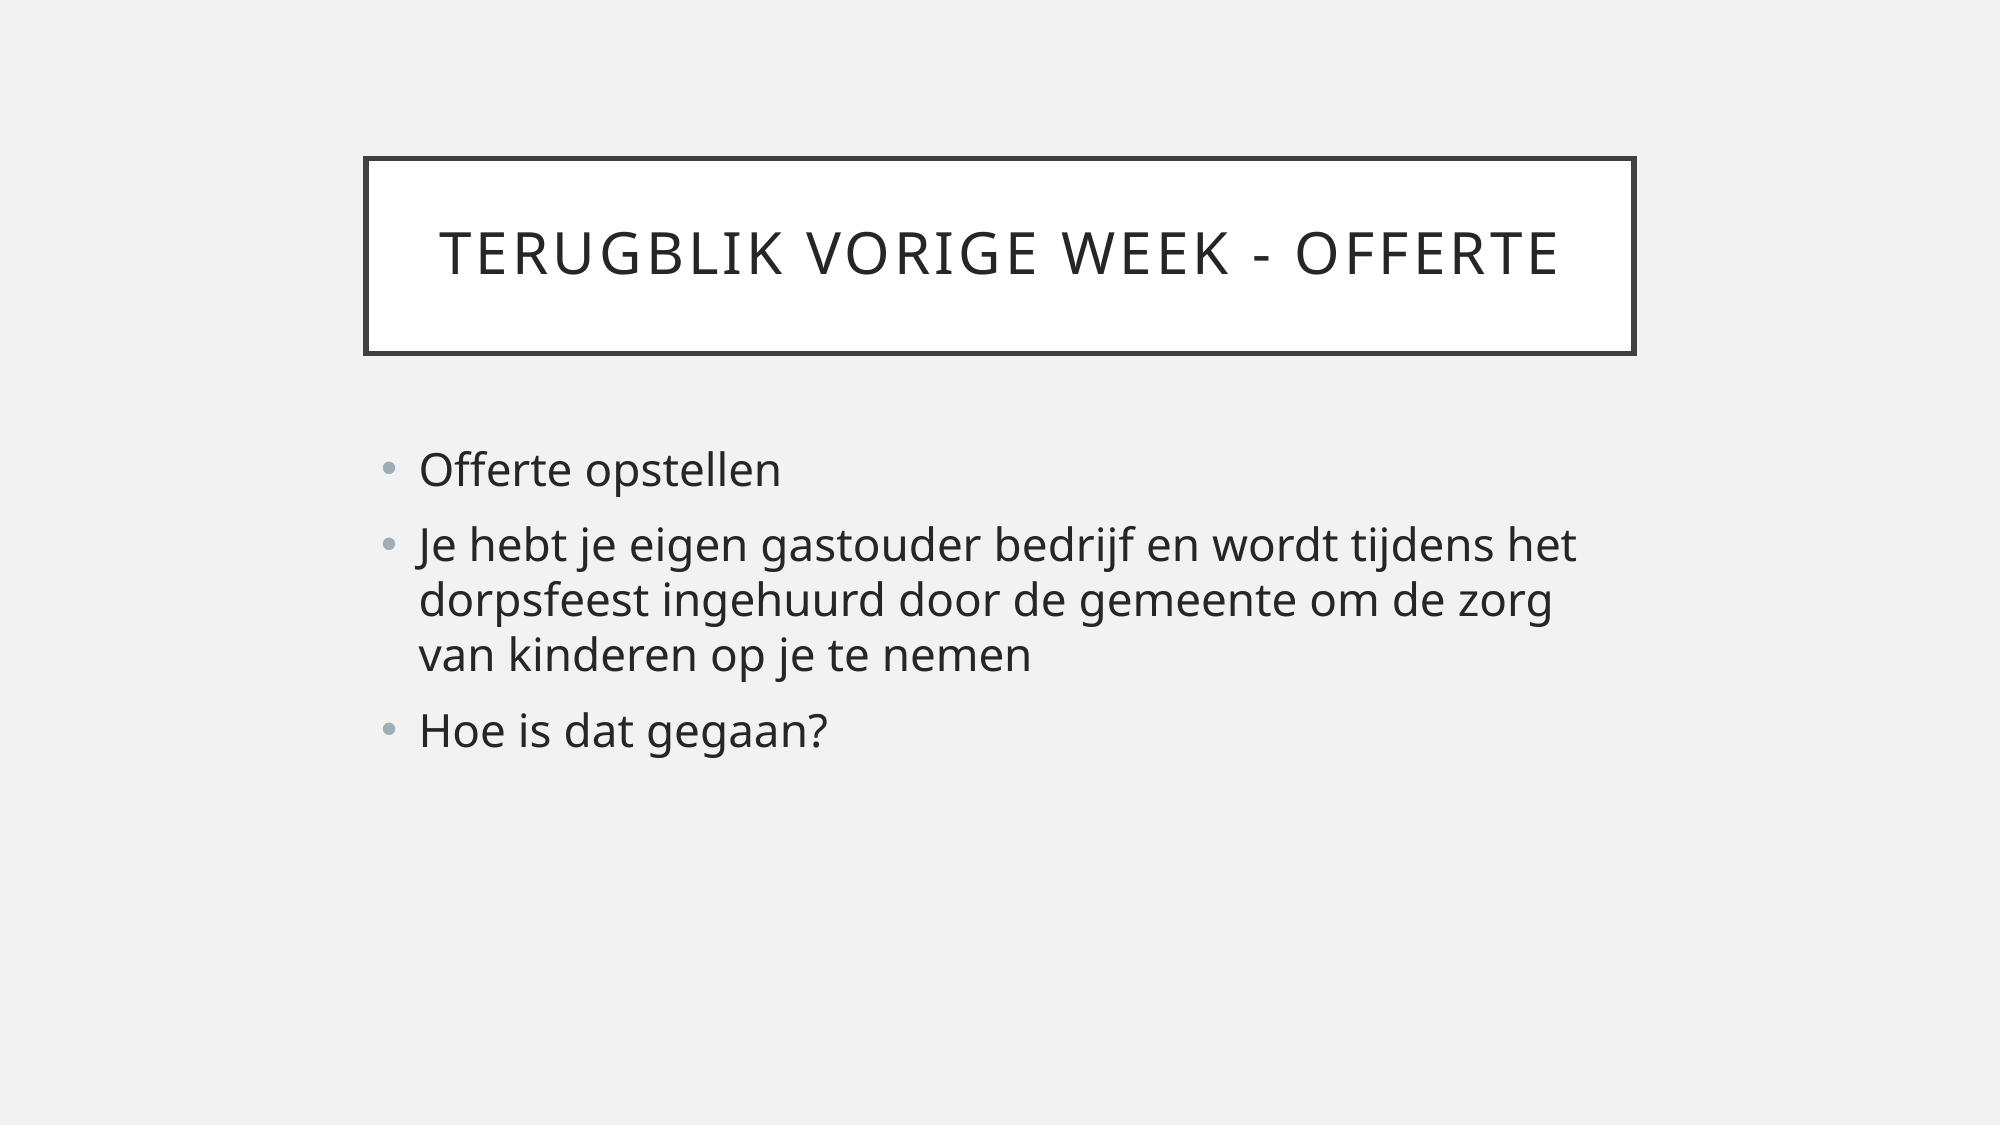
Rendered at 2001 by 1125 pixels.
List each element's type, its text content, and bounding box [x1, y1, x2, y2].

list Offerte opstellen Je hebt je eigen gastouder bedrijf en wordt tijdens het dorpsfeest ingehuurd door de gemeente om de zorg van kinderen op je te nemen Hoe is dat gegaan? [366, 432, 1634, 1094]
title Terugblik vorige week - offerte [363, 156, 1637, 356]
